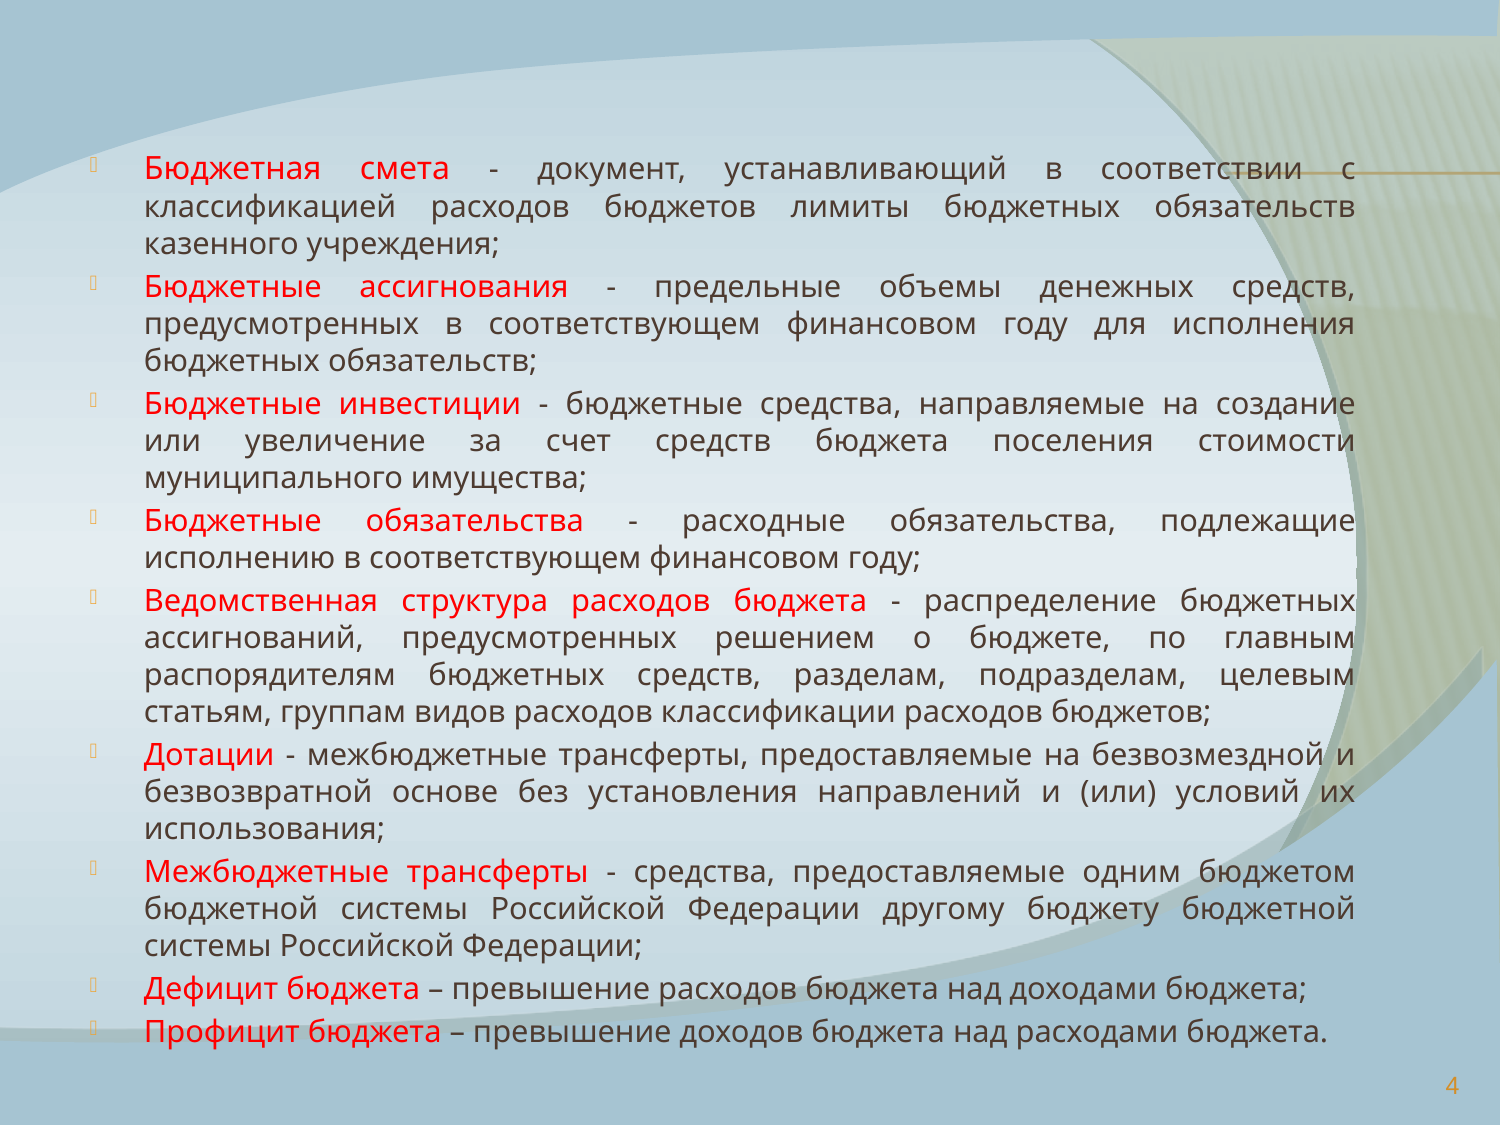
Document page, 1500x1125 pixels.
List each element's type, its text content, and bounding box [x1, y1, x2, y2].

list Бюджетная смета - документ, устанавливающий в соответствии с классификацией расходов бюджетов лимиты бюджетных обязательств казенного учреждения; Бюджетные ассигнования - предельные объемы денежных средств, предусмотренных в соответствующем финансовом году для исполнения бюджетных обязательств; Бюджетные инвестиции - бюджетные средства, направляемые на создание или увеличение за счет средств бюджета поселения стоимости муниципального имущества; Бюджетные обязательства - расходные обязательства, подлежащие исполнению в соответствующем финансовом году; Ведомственная структура расходов бюджета - распределение бюджетных ассигнований, предусмотренных решением о бюджете, по главным распорядителям бюджетных средств, разделам, подразделам, целевым статьям, группам видов расходов классификации расходов бюджетов; Дотации - межбюджетные трансферты, предоставляемые на безвозмездной и безвозвратной основе без установления направлений и (или) условий их использования; Межбюджетные трансферты - средства, предоставляемые одним бюджетом бюджетной системы Российской Федерации другому бюджету бюджетной системы Российской Федерации; Дефицит бюджета – превышение расходов бюджета над доходами бюджета; Профицит бюджета – превышение доходов бюджета над расходами бюджета. [75, 140, 1372, 1059]
slide_number 4 [1350, 1061, 1475, 1103]
